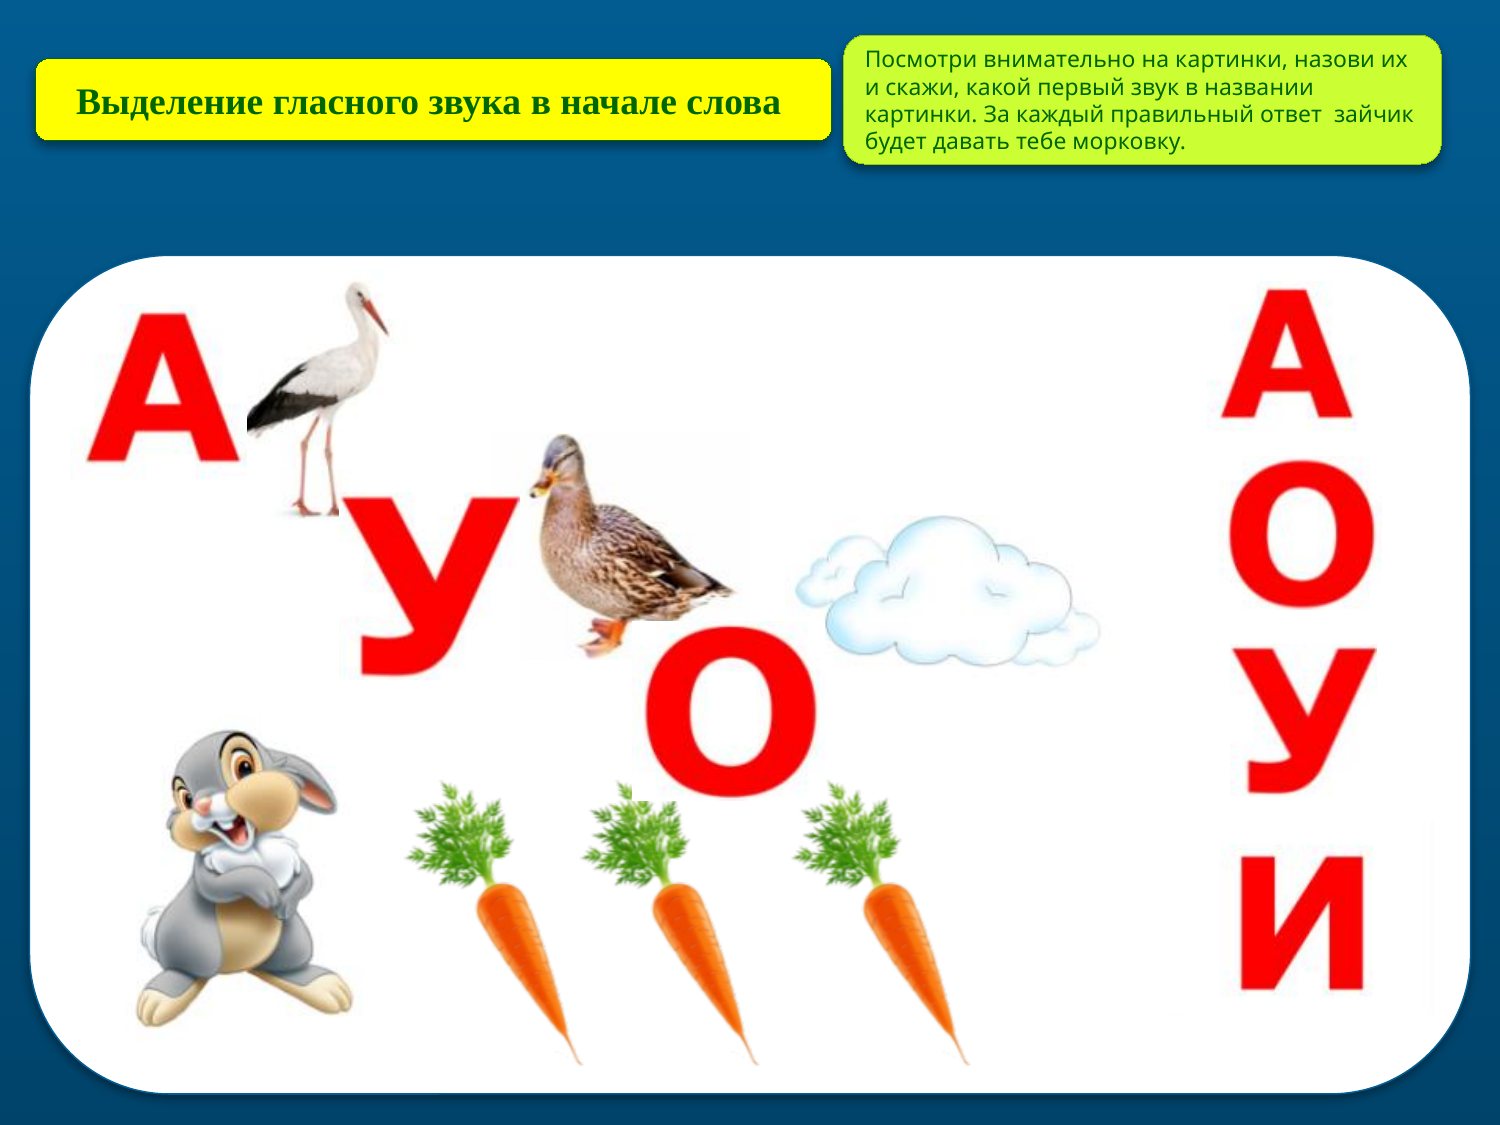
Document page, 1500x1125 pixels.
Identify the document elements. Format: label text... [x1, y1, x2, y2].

text_box Выделение гласного звука в начале слова [35, 58, 832, 141]
text_box [28, 254, 1472, 1095]
picture [1171, 820, 1434, 1017]
picture [1230, 644, 1377, 798]
text_box [0, 0, 1500, 1125]
text_box Посмотри внимательно на картинки, назови их и скажи, какой первый звук в названии картинки. За каждый правильный ответ зайчик будет давать тебе морковку. [843, 35, 1442, 165]
picture [70, 269, 1114, 1071]
picture [1206, 280, 1360, 434]
picture [1218, 456, 1382, 610]
picture [81, 715, 387, 1049]
